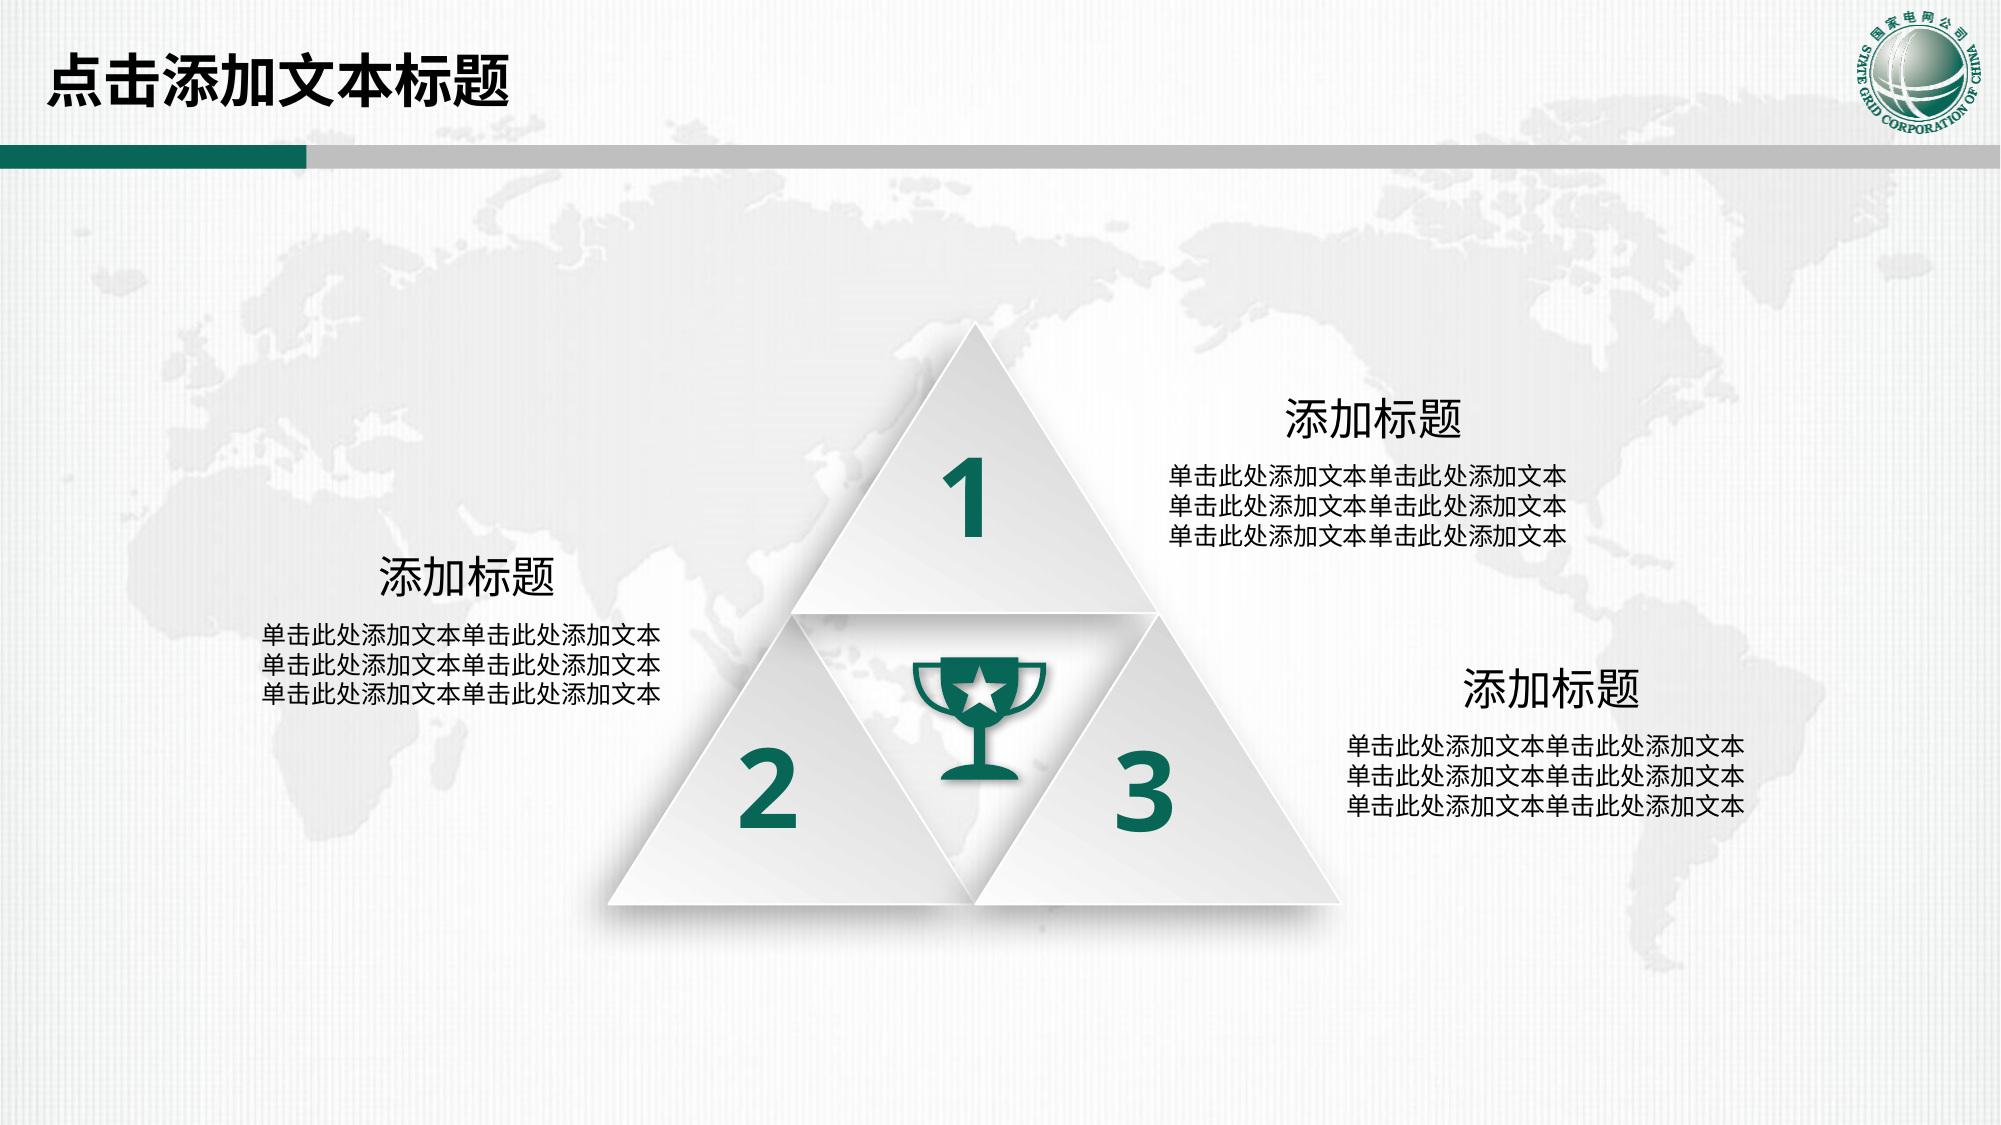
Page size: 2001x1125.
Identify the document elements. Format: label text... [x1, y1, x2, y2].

picture [0, 0, 2001, 145]
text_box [975, 612, 1343, 905]
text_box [261, 549, 683, 718]
picture [0, 169, 2001, 1125]
text_box 点击添加文本标题 [0, 37, 692, 122]
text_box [1346, 660, 1767, 830]
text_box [608, 612, 975, 905]
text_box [791, 321, 1159, 613]
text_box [1168, 390, 1589, 560]
